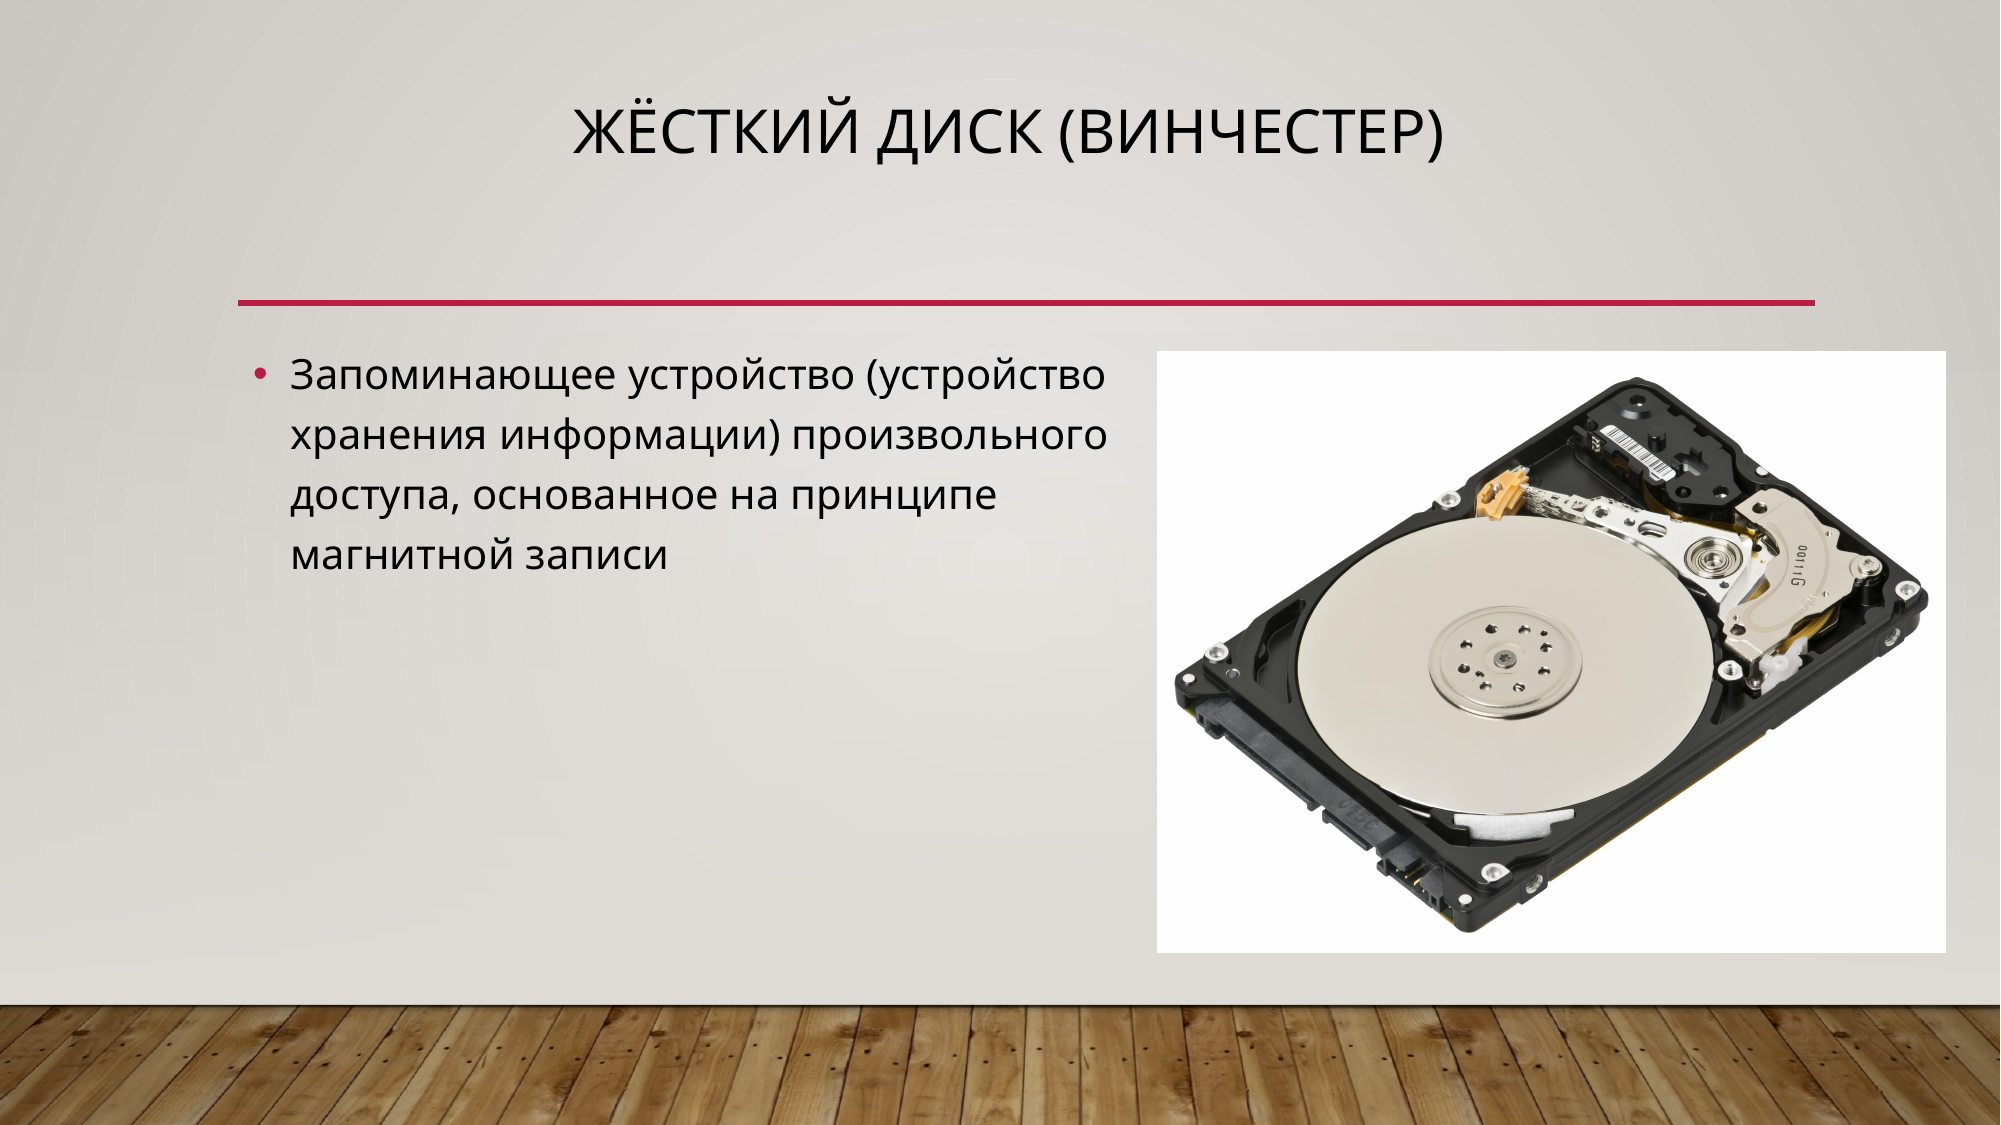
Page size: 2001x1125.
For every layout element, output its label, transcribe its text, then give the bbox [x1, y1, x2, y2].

picture [0, 1005, 2000, 1125]
title Жёсткий диск (винчестер) [558, 93, 1514, 229]
list Запоминающее устройство (устройство хранения информации) произвольного доступа, основанное на принципе магнитной записи [238, 330, 1125, 897]
picture [1157, 350, 1947, 954]
